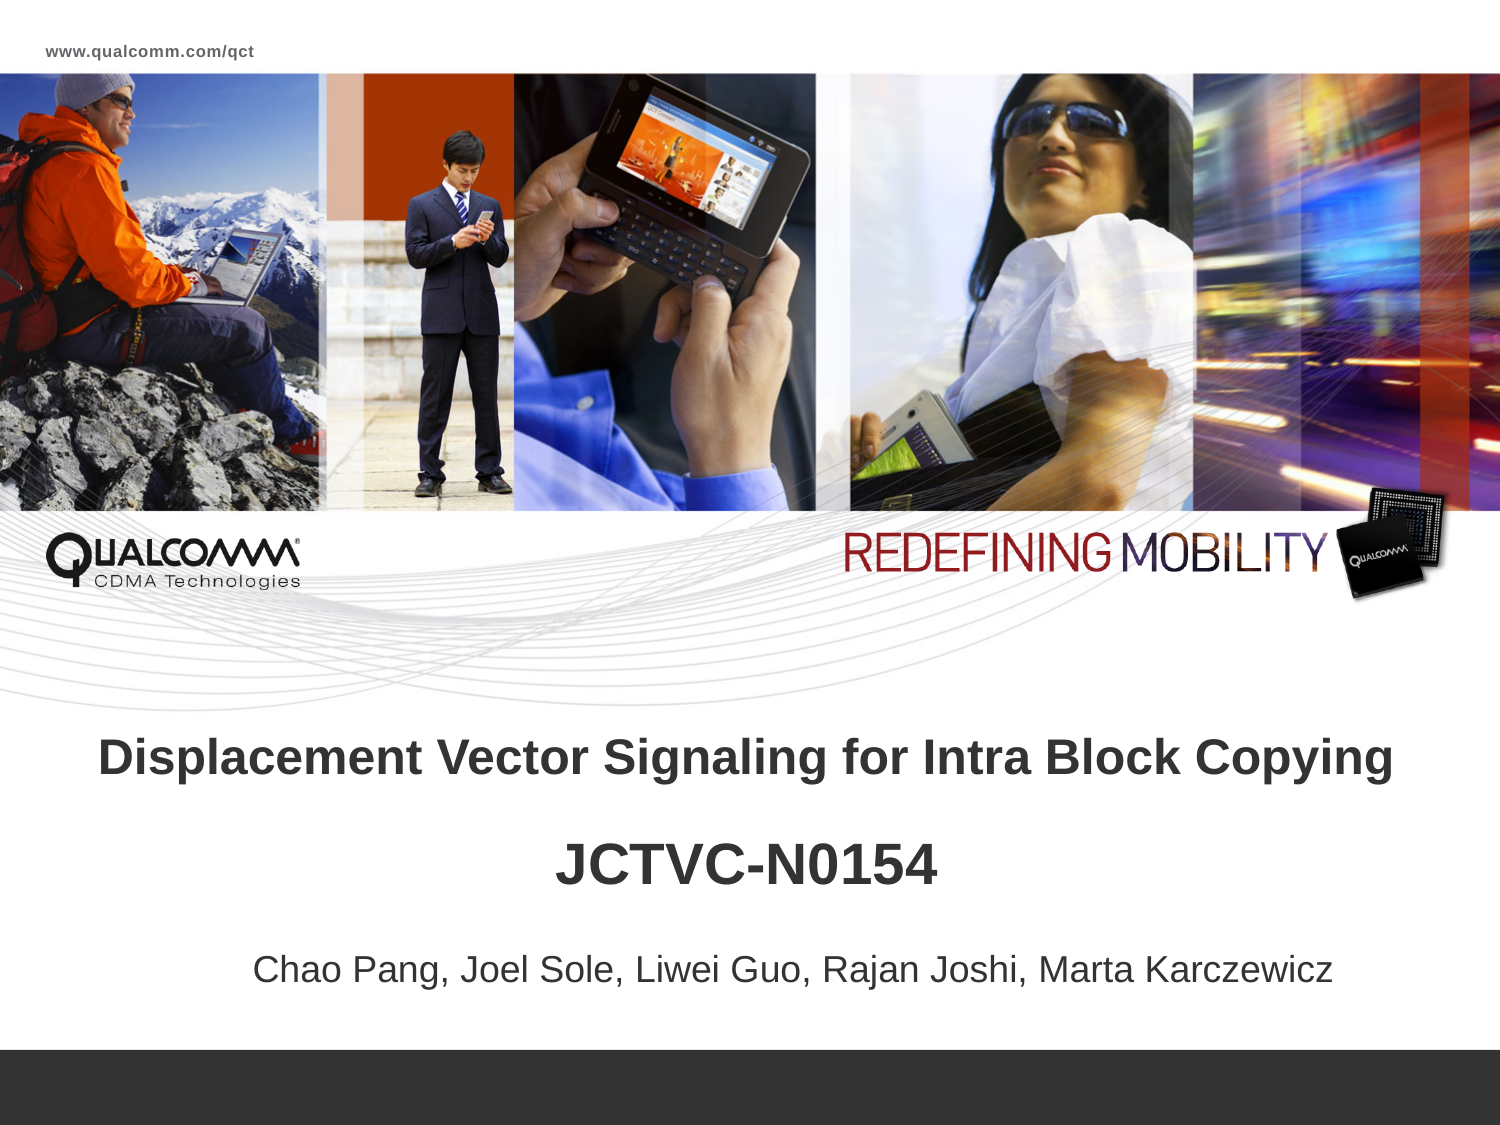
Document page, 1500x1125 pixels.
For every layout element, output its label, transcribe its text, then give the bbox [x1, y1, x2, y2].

subtitle Chao Pang, Joel Sole, Liwei Guo, Rajan Joshi, Marta Karczewicz [237, 937, 1413, 998]
title Displacement Vector Signaling for Intra Block Copying JCTVC-N0154 [0, 662, 1494, 904]
picture [30, 1048, 372, 1052]
picture [0, 12, 1500, 744]
